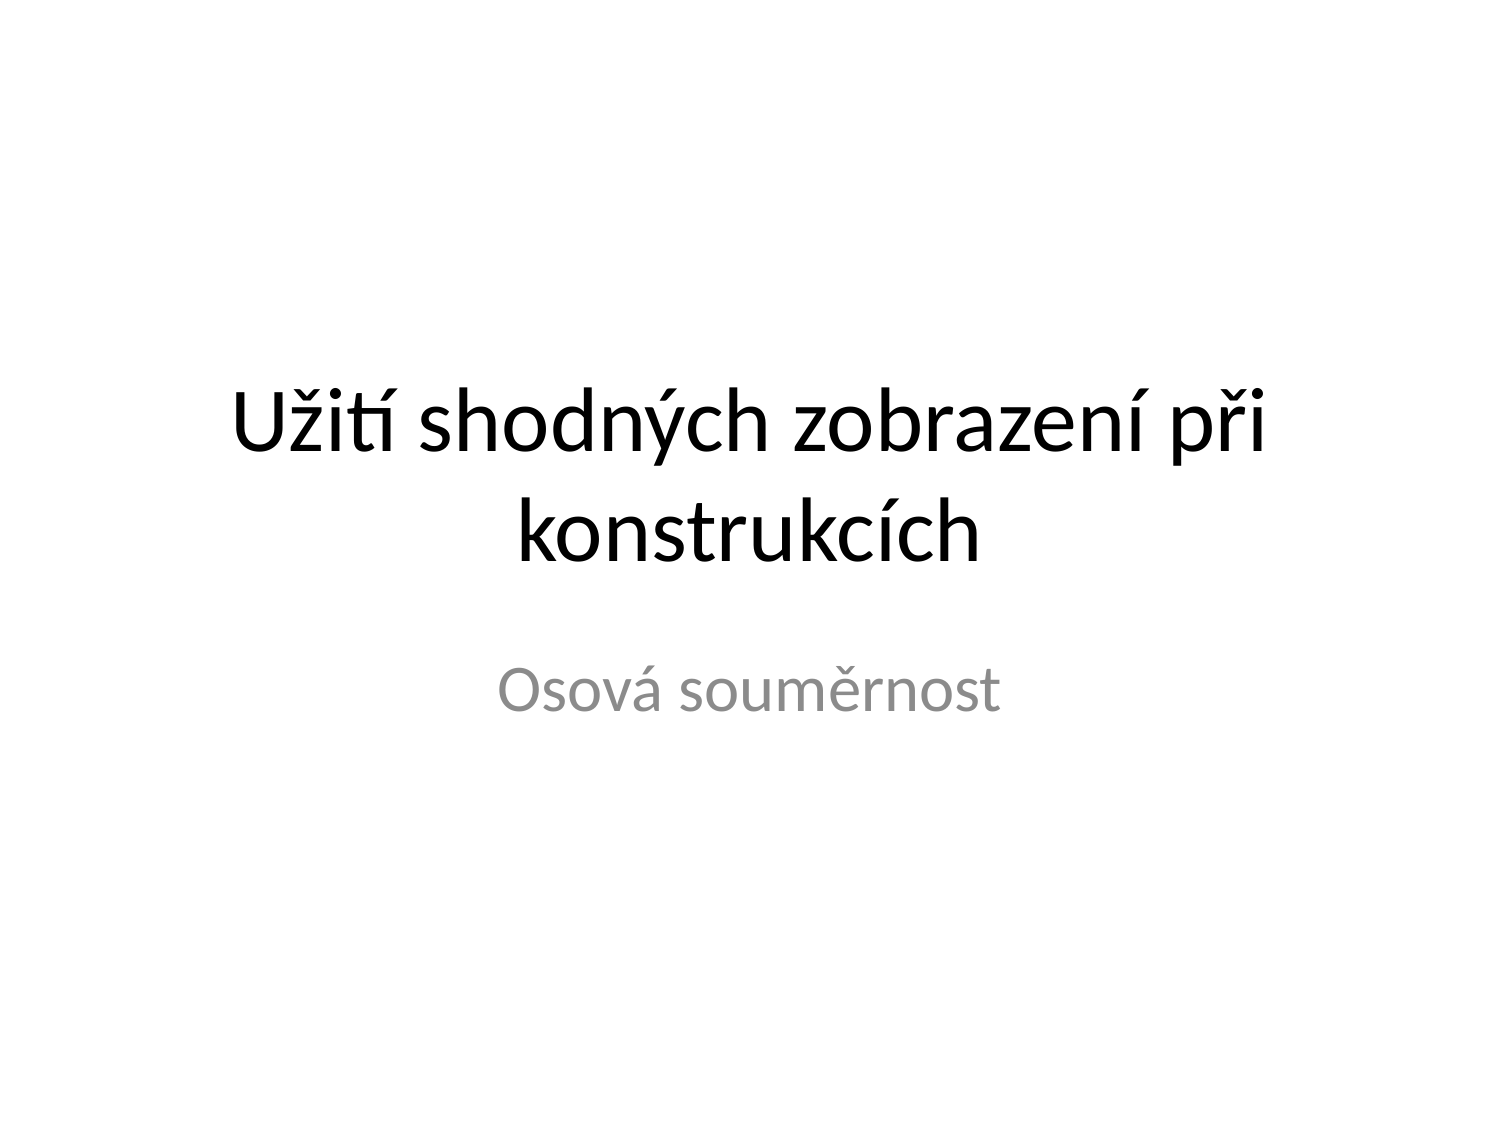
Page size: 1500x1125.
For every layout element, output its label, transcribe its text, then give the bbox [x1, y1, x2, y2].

subtitle Osová souměrnost [225, 637, 1275, 925]
title Užití shodných zobrazení při konstrukcích [112, 349, 1388, 591]
